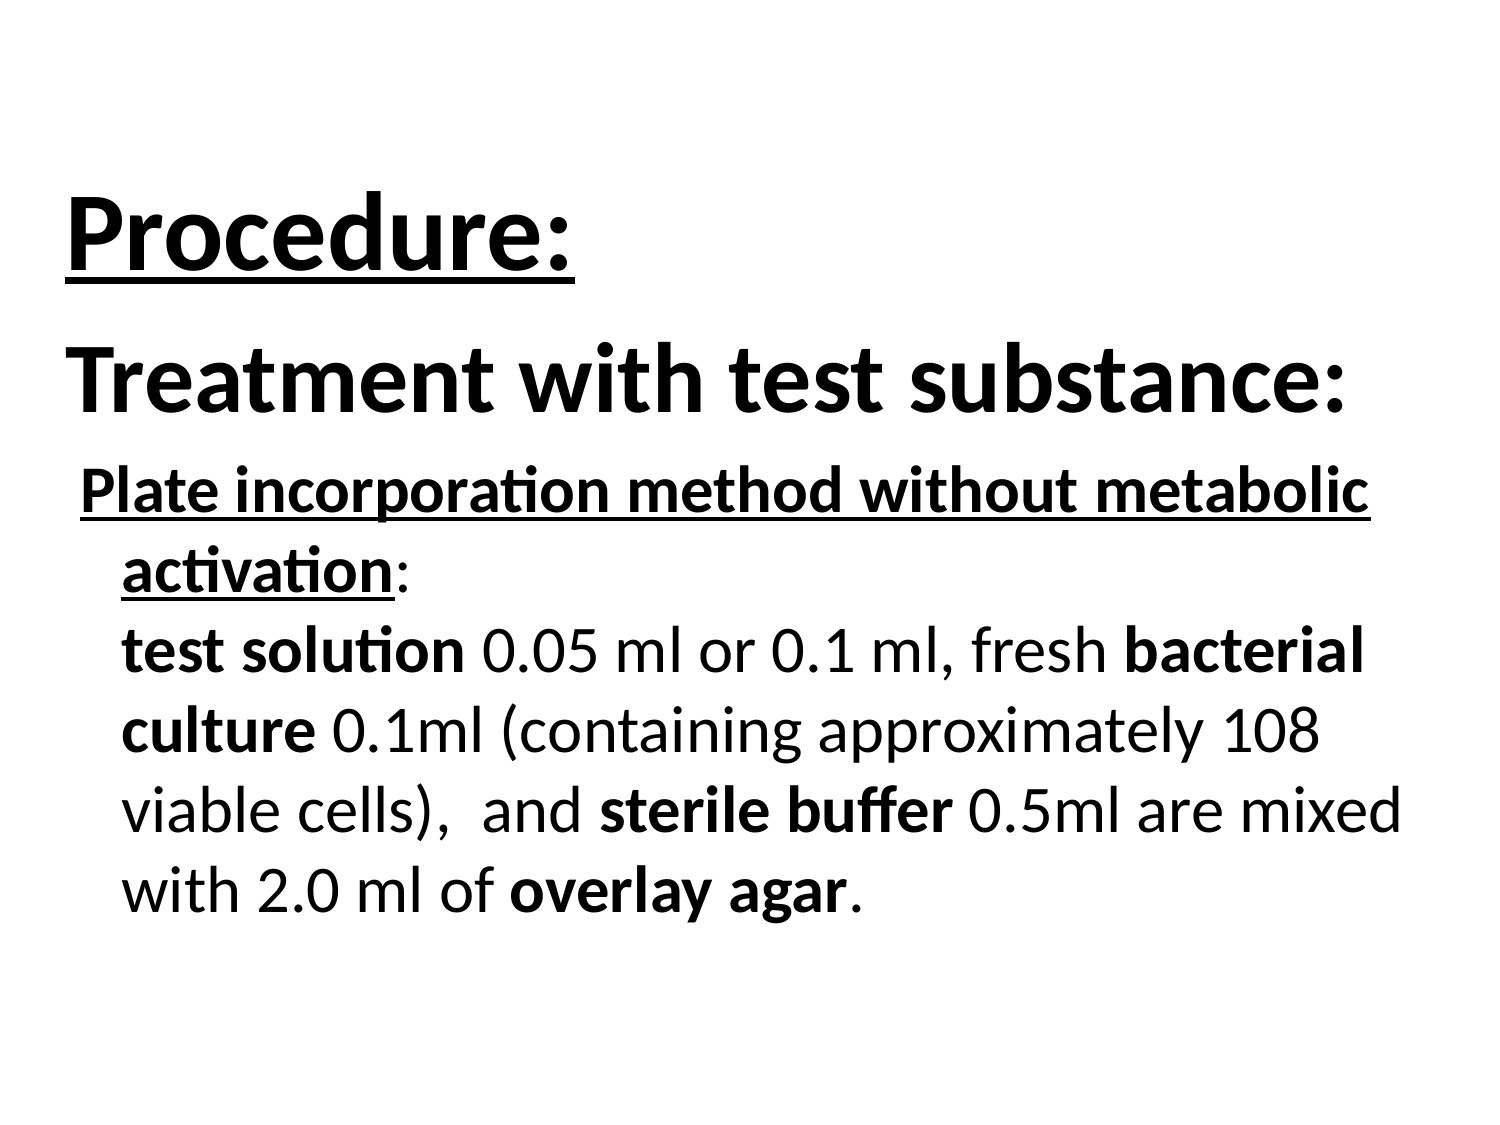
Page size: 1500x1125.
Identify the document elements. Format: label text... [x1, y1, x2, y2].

list Procedure: Treatment with test substance: Plate incorporation method without metabolic activation: test solution 0.05 ml or 0.1 ml, fresh bacterial culture 0.1ml (containing approximately 108 viable cells), and sterile buffer 0.5ml are mixed with 2.0 ml of overlay agar. [50, 149, 1438, 1050]
